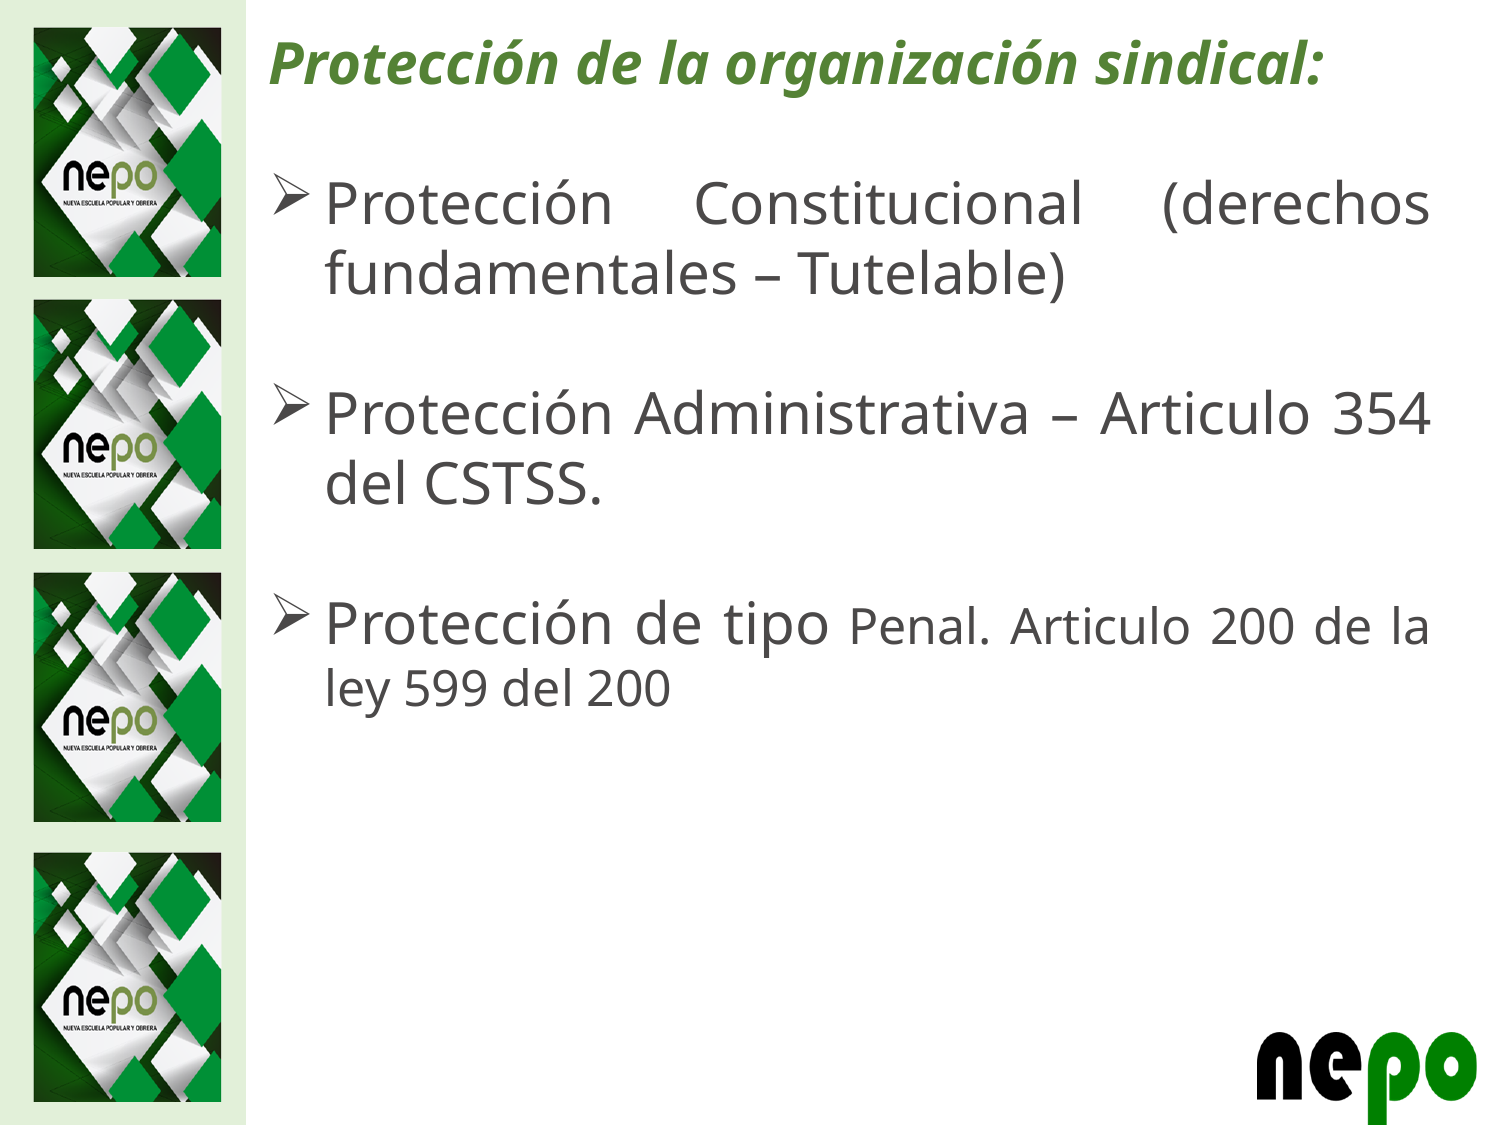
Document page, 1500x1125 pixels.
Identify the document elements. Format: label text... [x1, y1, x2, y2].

picture [1257, 1032, 1477, 1125]
text_box Protección de la organización sindical: Protección Constitucional (derechos fundamentales – Tutelable) Protección Administrativa – Articulo 354 del CSTSS. Protección de tipo Penal. Articulo 200 de la ley 599 del 200 [253, 19, 1447, 724]
picture [0, 0, 246, 1125]
